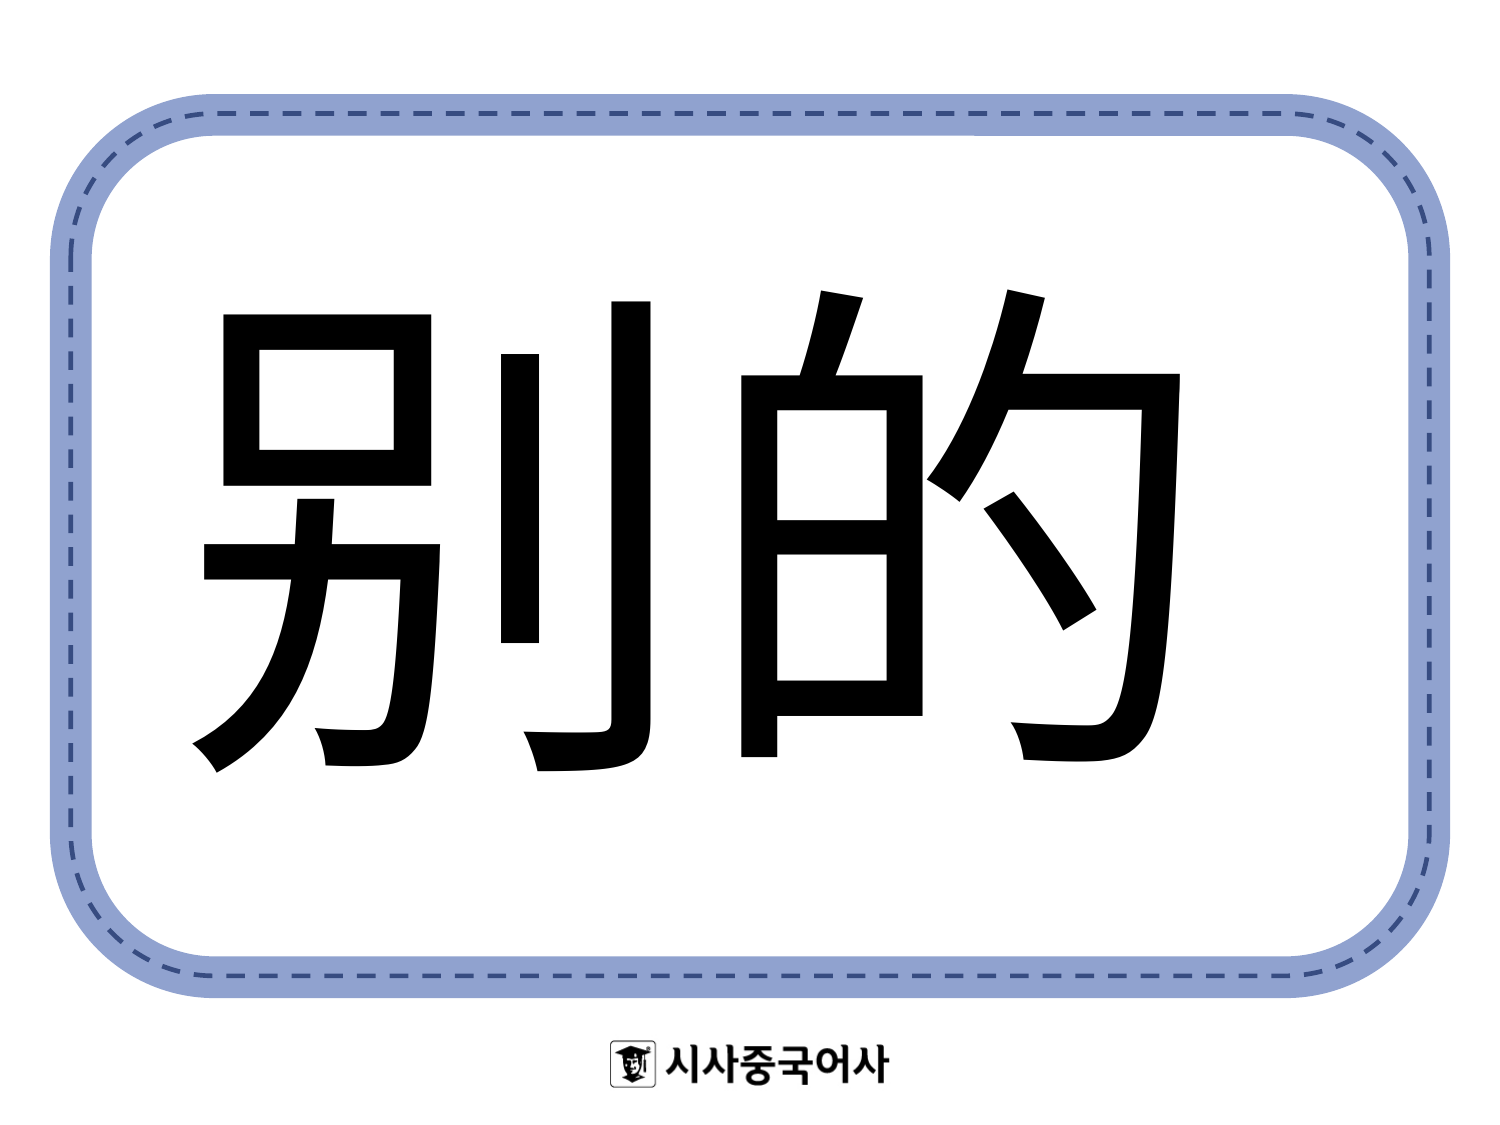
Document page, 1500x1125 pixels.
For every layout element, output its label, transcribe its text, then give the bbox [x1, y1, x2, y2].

picture [602, 1034, 898, 1094]
text_box 别的 [145, 189, 1354, 853]
